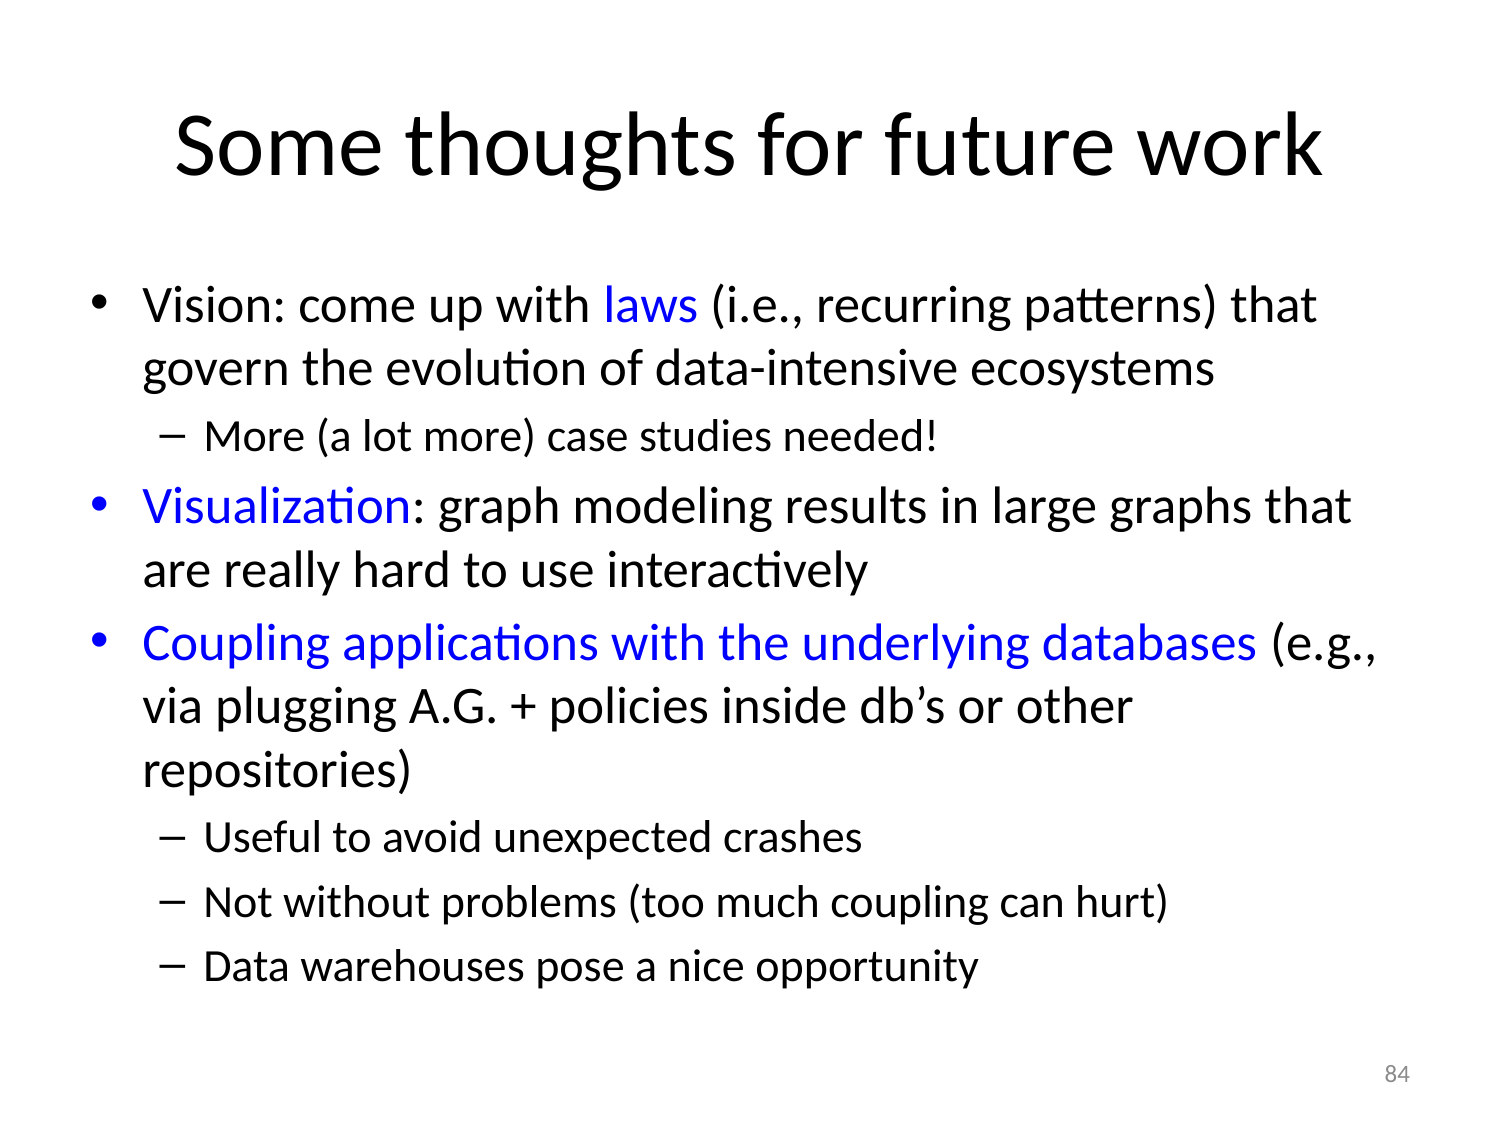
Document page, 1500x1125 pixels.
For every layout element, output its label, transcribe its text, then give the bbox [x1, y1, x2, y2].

list Vision: come up with laws (i.e., recurring patterns) that govern the evolution of data-intensive ecosystems More (a lot more) case studies needed! Visualization: graph modeling results in large graphs that are really hard to use interactively Coupling applications with the underlying databases (e.g., via plugging A.G. + policies inside db’s or other repositories) Useful to avoid unexpected crashes Not without problems (too much coupling can hurt) Data warehouses pose a nice opportunity [75, 262, 1425, 1005]
title Some thoughts for future work [75, 45, 1425, 233]
slide_number 84 [1074, 1042, 1425, 1103]
